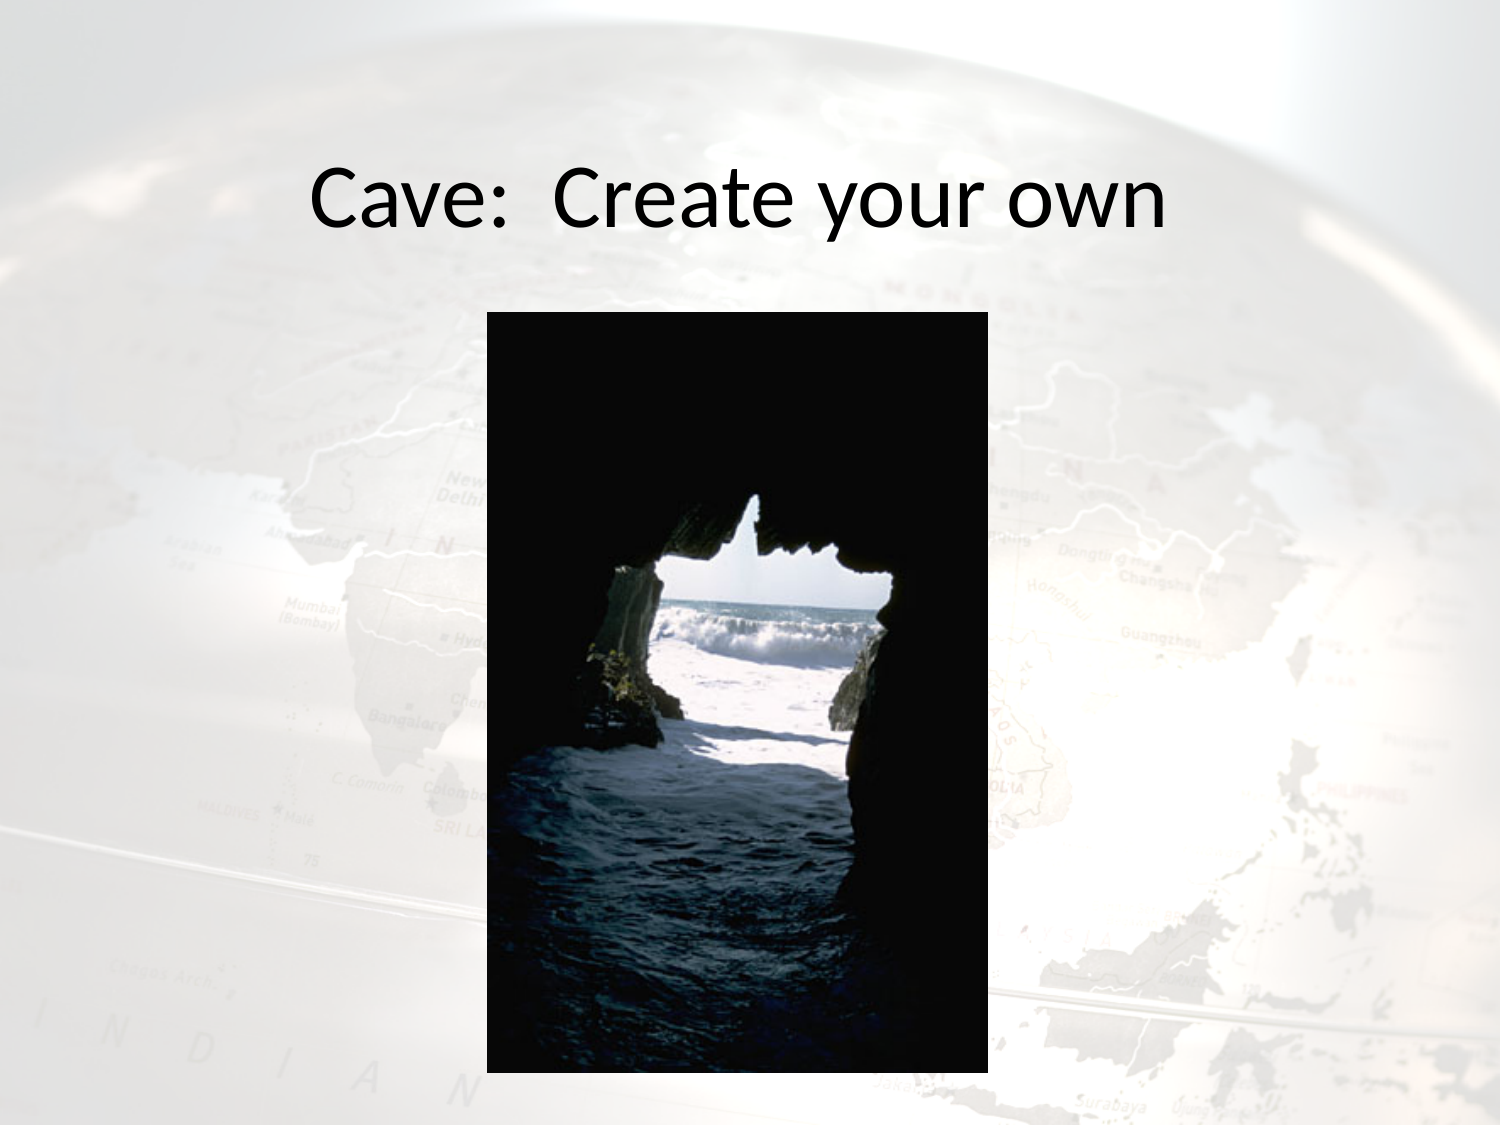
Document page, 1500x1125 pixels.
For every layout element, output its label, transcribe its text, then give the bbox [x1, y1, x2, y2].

picture [487, 312, 988, 1073]
title Cave: Create your own [112, 125, 1388, 367]
